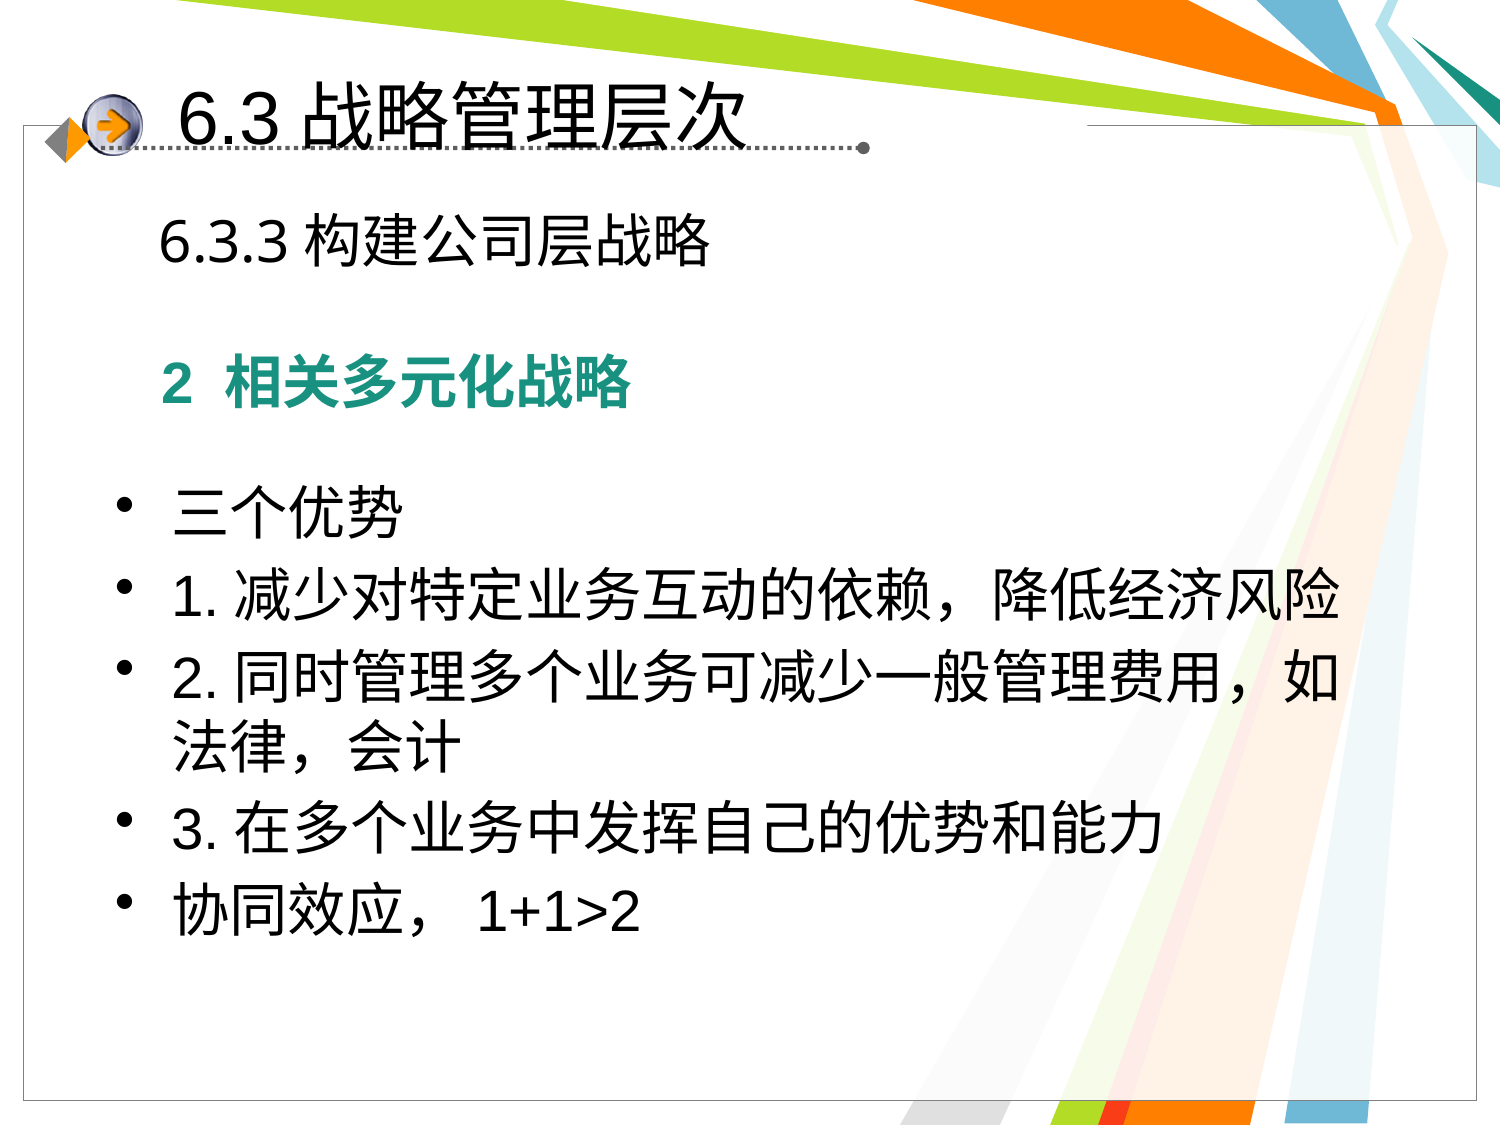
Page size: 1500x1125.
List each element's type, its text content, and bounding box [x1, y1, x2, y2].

text_box 2 相关多元化战略 [146, 337, 647, 423]
picture [82, 94, 143, 124]
text_box [125, 349, 1425, 452]
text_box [49, 124, 867, 284]
text_box 6.3战略管理层次 [162, 62, 850, 123]
list 三个优势 1.减少对特定业务互动的依赖，降低经济风险 2.同时管理多个业务可减少一般管理费用，如法律，会计 3.在多个业务中发挥自己的优势和能力 协同效应，1+1>2 [99, 387, 1412, 1125]
